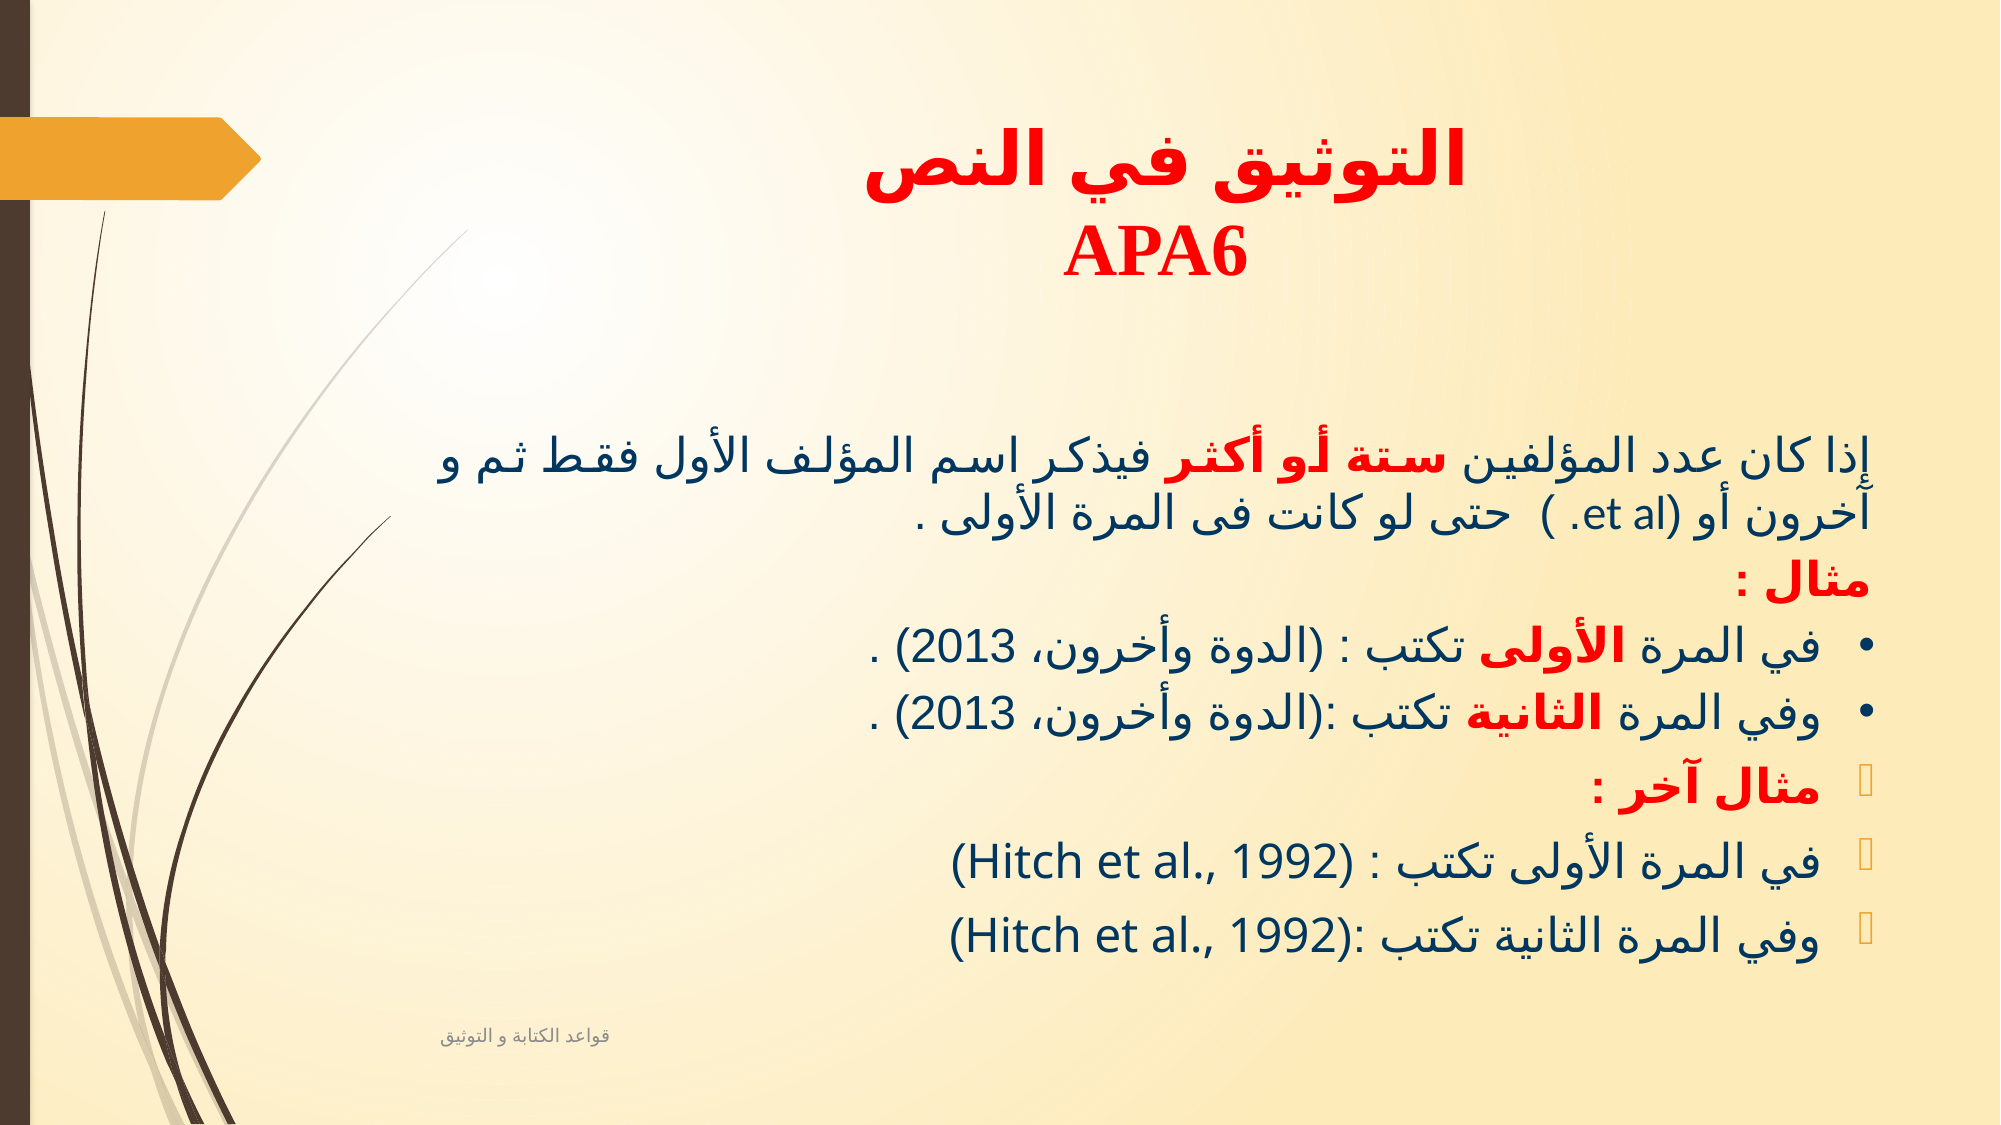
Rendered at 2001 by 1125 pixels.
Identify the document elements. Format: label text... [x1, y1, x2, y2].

list إذا كان عدد المؤلفين ستة أو أكثر فيذكر اسم المؤلف الأول فقط ثم و آخرون أو (et al. ) حتى لو كانت فى المرة الأولى . مثال : في المرة الأولى تكتب : (الدوة وأخرون، 2013) . وفي المرة الثانية تكتب :(الدوة وأخرون، 2013) . مثال آخر : في المرة الأولى تكتب : (Hitch et al., 1992) وفي المرة الثانية تكتب :(Hitch et al., 1992) [424, 350, 1888, 970]
title التوثيق في النص APA6 [425, 102, 1888, 313]
footer قواعد الكتابة و التوثيق [424, 1006, 1675, 1067]
